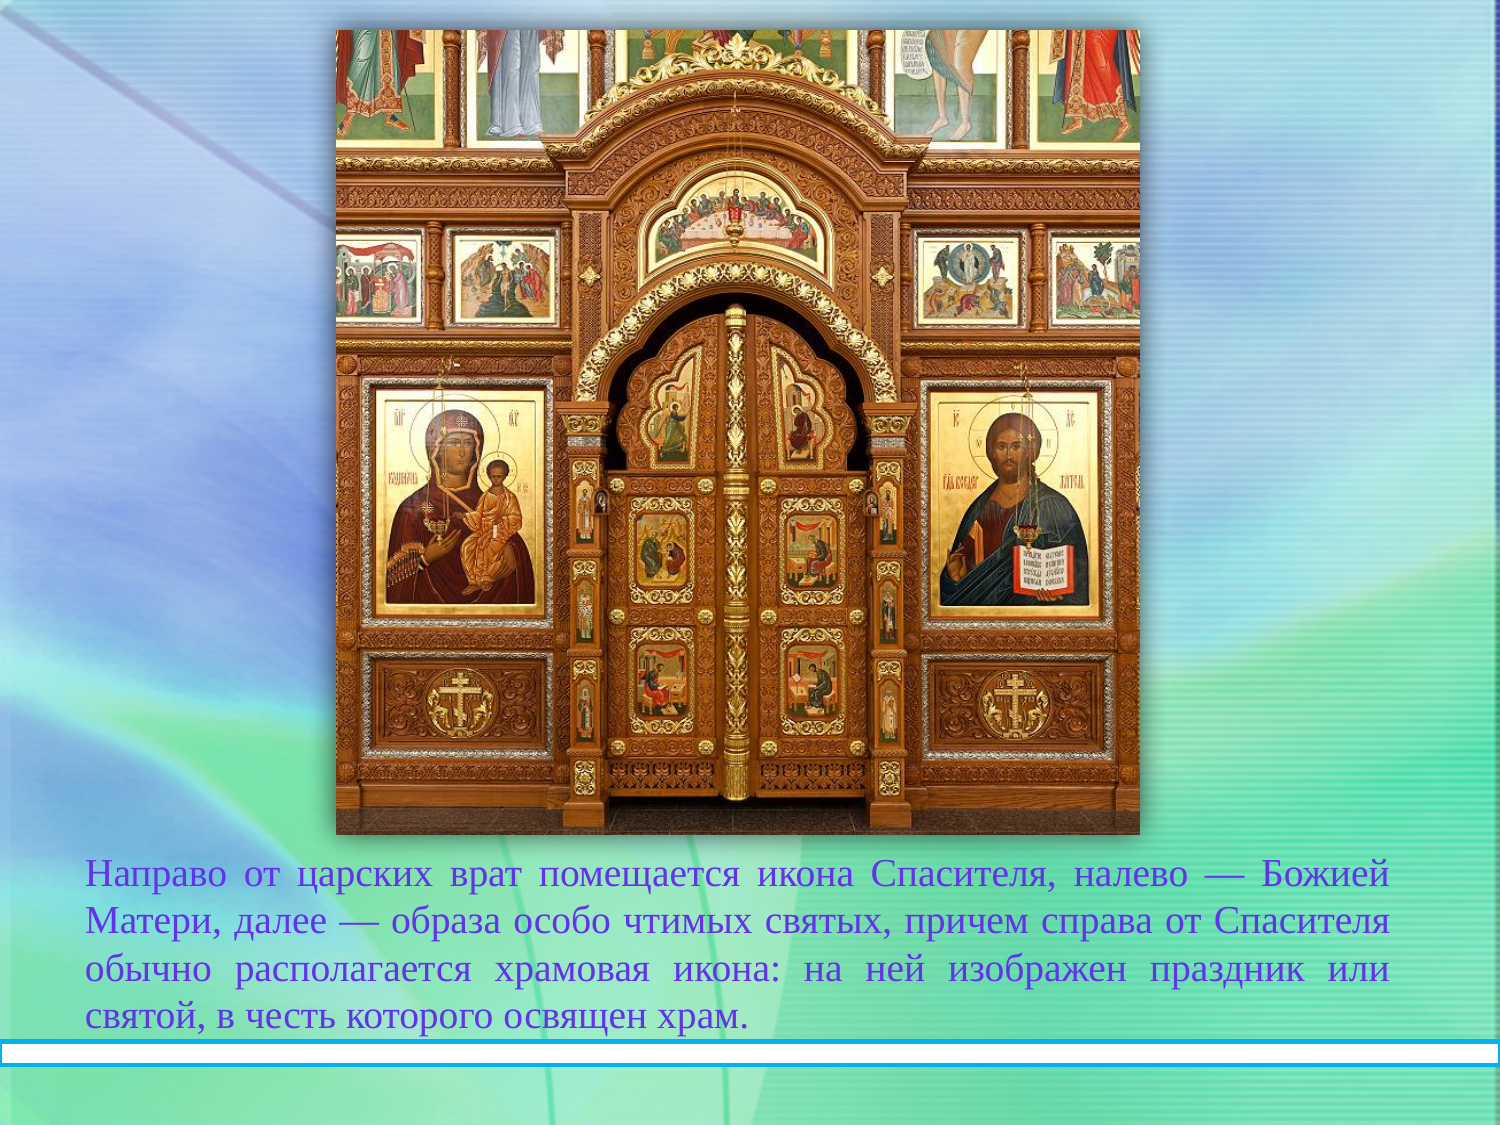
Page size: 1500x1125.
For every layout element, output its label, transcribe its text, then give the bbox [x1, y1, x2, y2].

text_box [0, 1039, 1500, 1067]
picture [0, 0, 1500, 1038]
picture [0, 1068, 1500, 1125]
list Направо от царских врат помещается икона Спасителя, налево — Божией Матери, далее — образа особо чтимых святых, причем справа от Спасителя обычно располагается храмовая икона: на ней изображен праздник или святой, в честь которого освящен храм. [69, 839, 1407, 1034]
